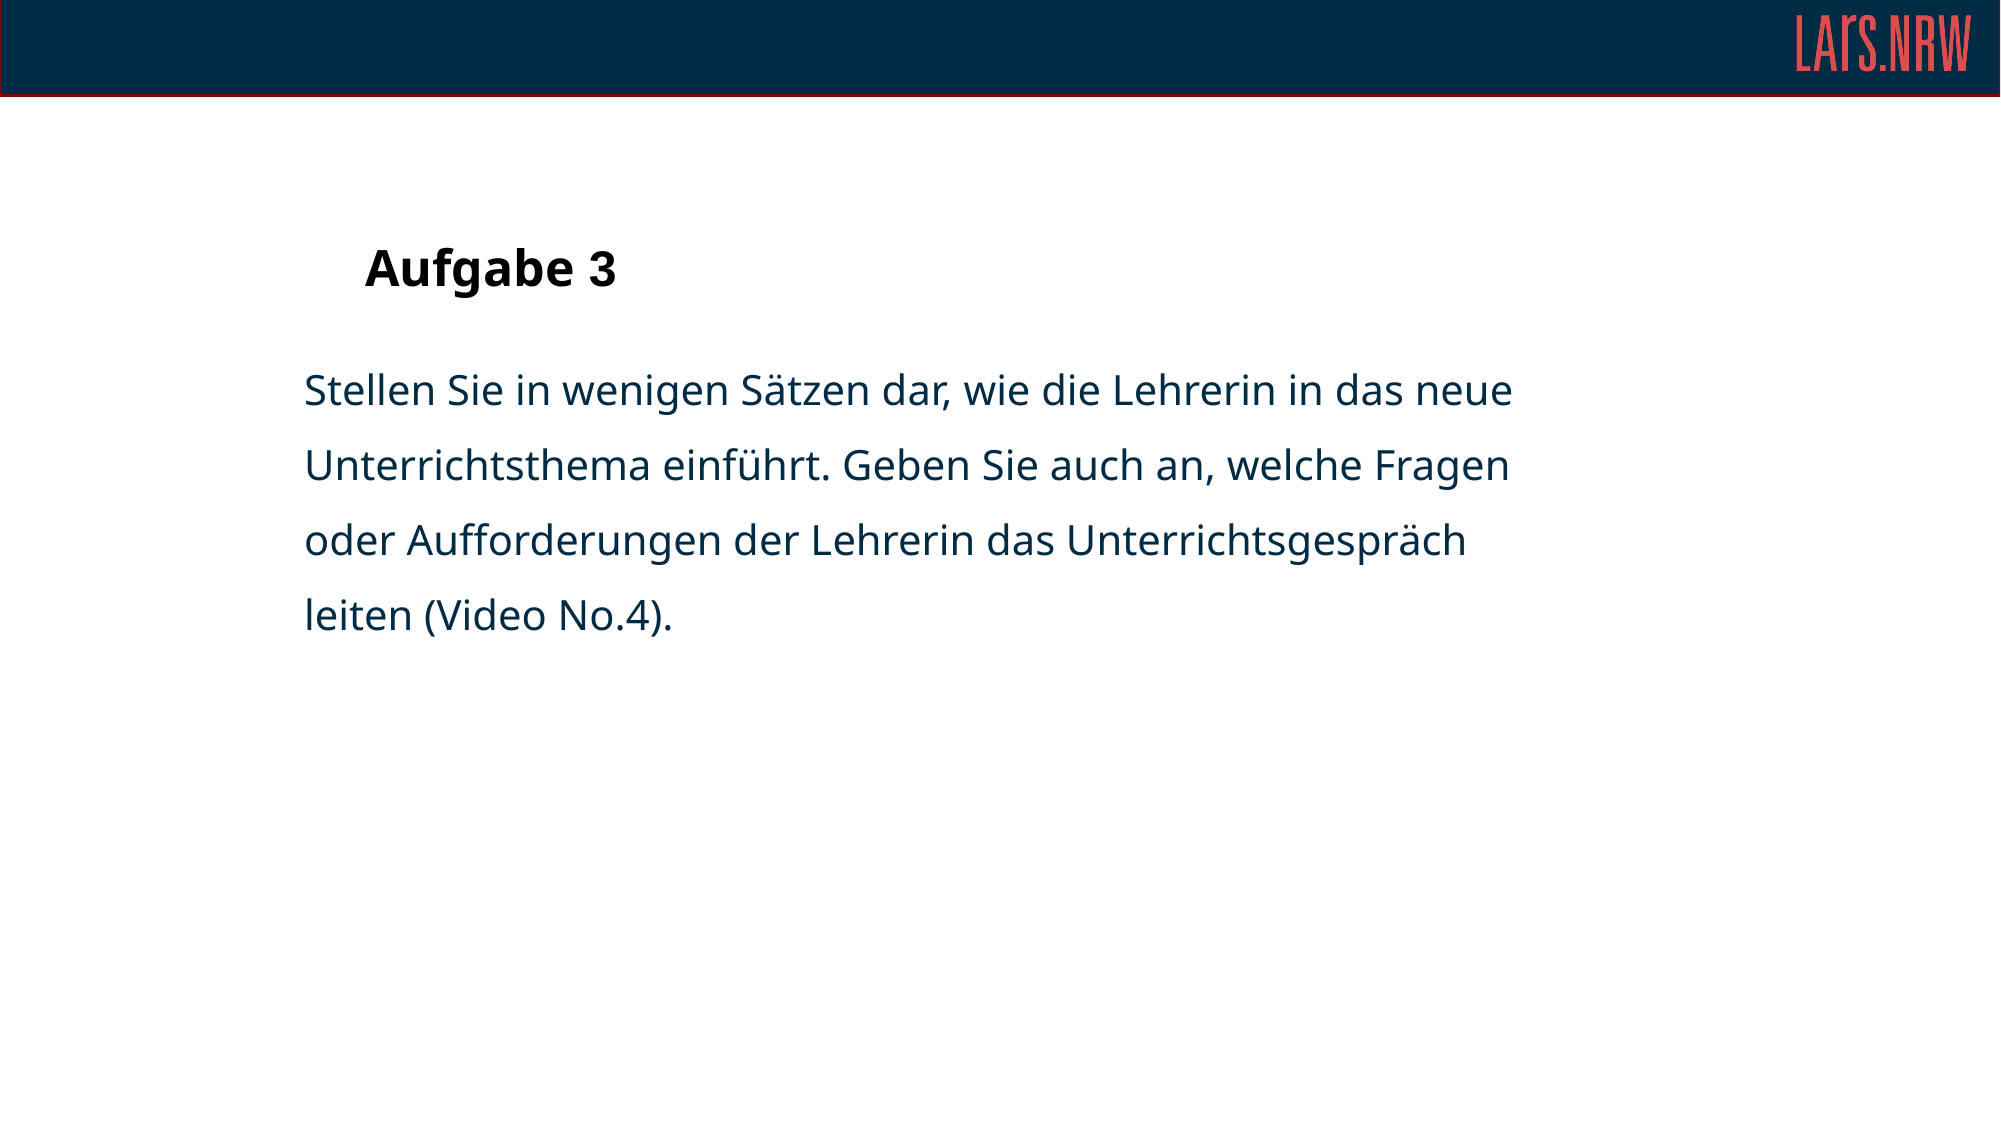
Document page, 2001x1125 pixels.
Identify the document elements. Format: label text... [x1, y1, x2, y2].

title Aufgabe 3 [350, 210, 1735, 331]
list Stellen Sie in wenigen Sätzen dar, wie die Lehrerin in das neue Unterrichtsthema einführt. Geben Sie auch an, welche Fragen oder Aufforderungen der Lehrerin das Unterrichtsgespräch leiten (Video No.4). [289, 330, 1589, 905]
picture [1779, 3, 1977, 86]
